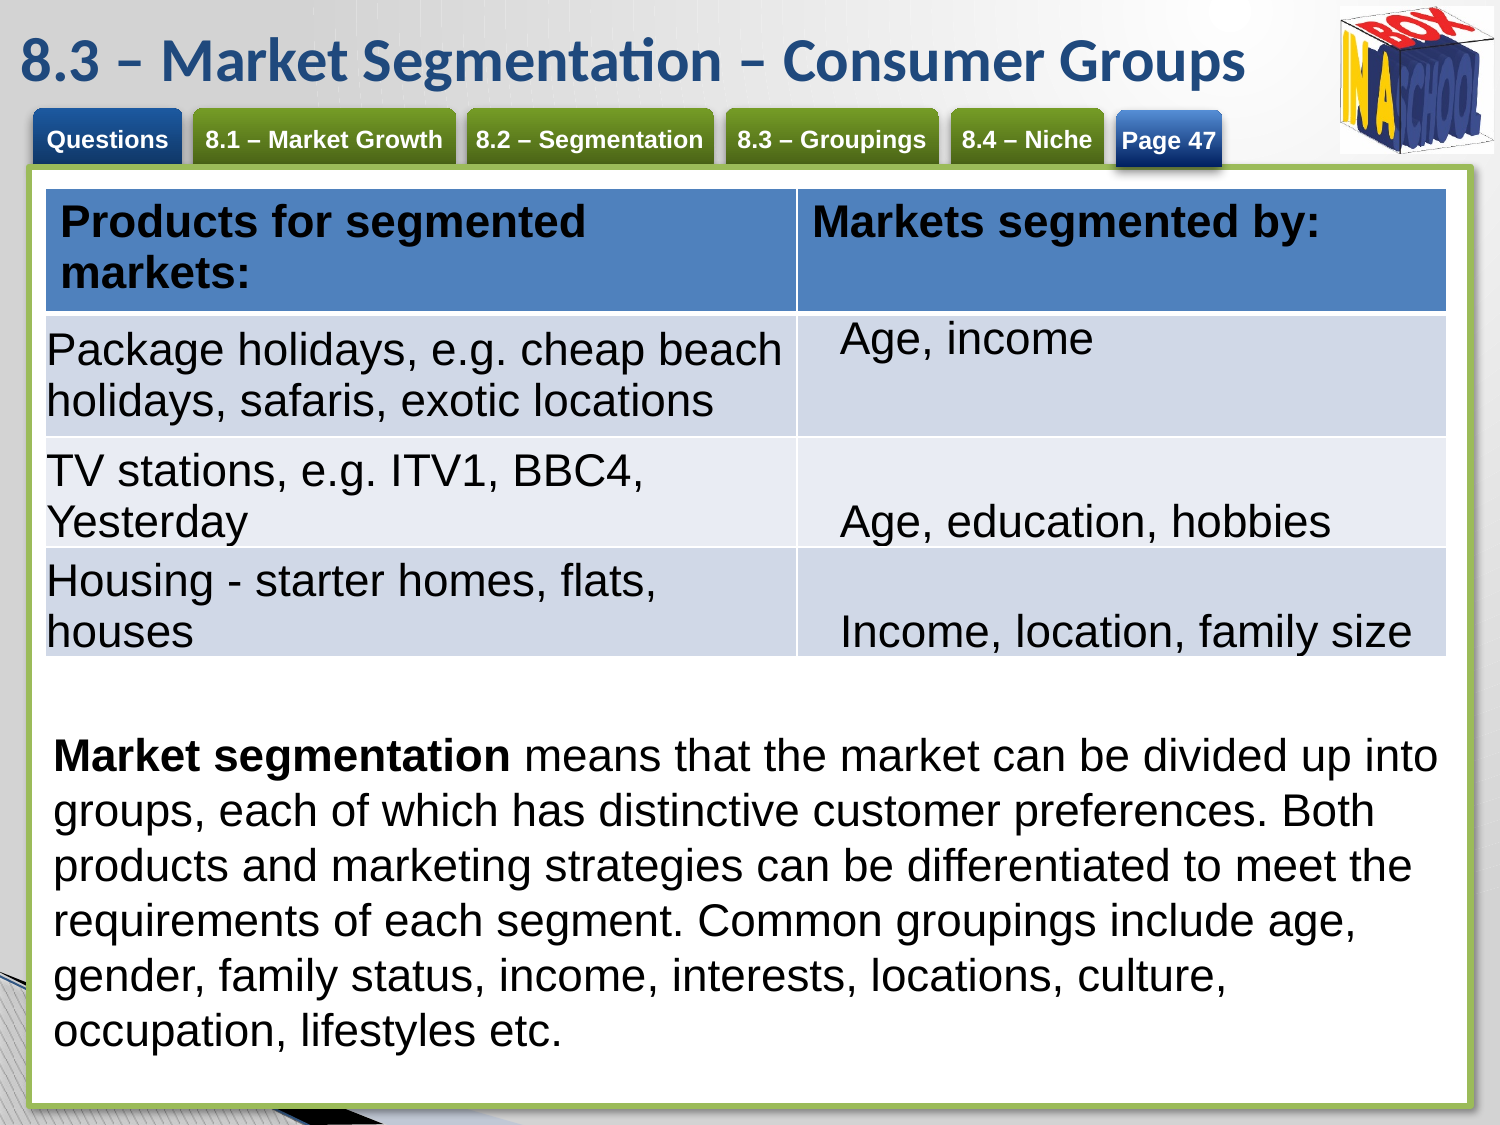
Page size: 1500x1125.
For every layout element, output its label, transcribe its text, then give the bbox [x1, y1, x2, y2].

table_cell Housing - starter homes, flats, houses [46, 548, 796, 656]
table_header Markets segmented by: [798, 189, 1446, 311]
table_cell TV stations, e.g. ITV1, BBC4, Yesterday [46, 438, 796, 546]
text_box Page 47 [1116, 109, 1223, 167]
table_cell Income, location, family size [798, 548, 1446, 656]
table_cell Age, education, hobbies [798, 438, 1446, 546]
text_box Market segmentation means that the market can be divided up into groups, each of which has distinctive customer preferences. Both products and marketing strategies can be differentiated to meet the requirements of each segment. Common groupings include age, gender, family status, income, interests, locations, culture, occupation, lifestyles etc. [53, 725, 1447, 1056]
table_cell Age, income [798, 316, 1446, 436]
title 8.3 – Market Segmentation – Consumer Groups [5, 11, 1270, 102]
picture [281, 1114, 303, 1125]
table_header Products for segmented markets: [46, 189, 796, 311]
table_cell Package holidays, e.g. cheap beach holidays, safaris, exotic locations [46, 316, 796, 436]
picture [1340, 6, 1495, 154]
